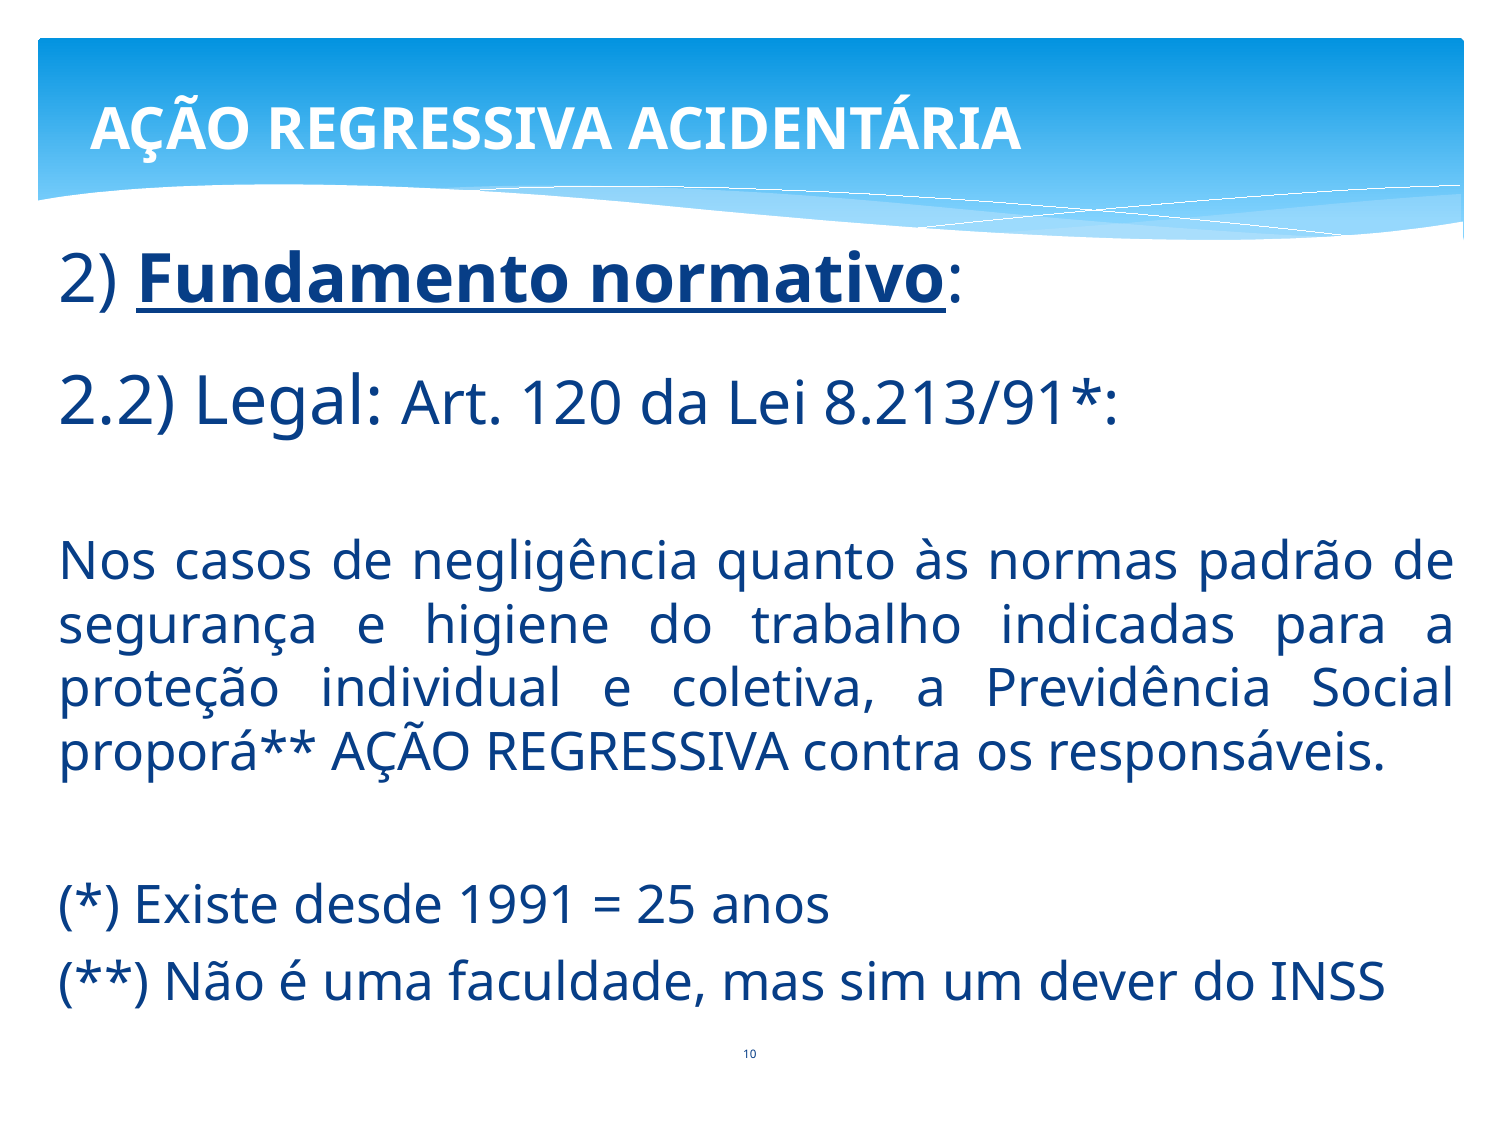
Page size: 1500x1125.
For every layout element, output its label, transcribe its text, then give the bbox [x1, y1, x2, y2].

slide_number 10 [654, 1025, 846, 1086]
title AÇÃO REGRESSIVA ACIDENTÁRIA [75, 55, 1425, 197]
list 2) Fundamento normativo: 2.2) Legal: Art. 120 da Lei 8.213/91*: Nos casos de negligência quanto às normas padrão de segurança e higiene do trabalho indicadas para a proteção individual e coletiva, a Previdência Social proporá** AÇÃO REGRESSIVA contra os responsáveis. (*) Existe desde 1991 = 25 anos (**) Não é uma faculdade, mas sim um dever do INSS [29, 236, 1471, 1028]
